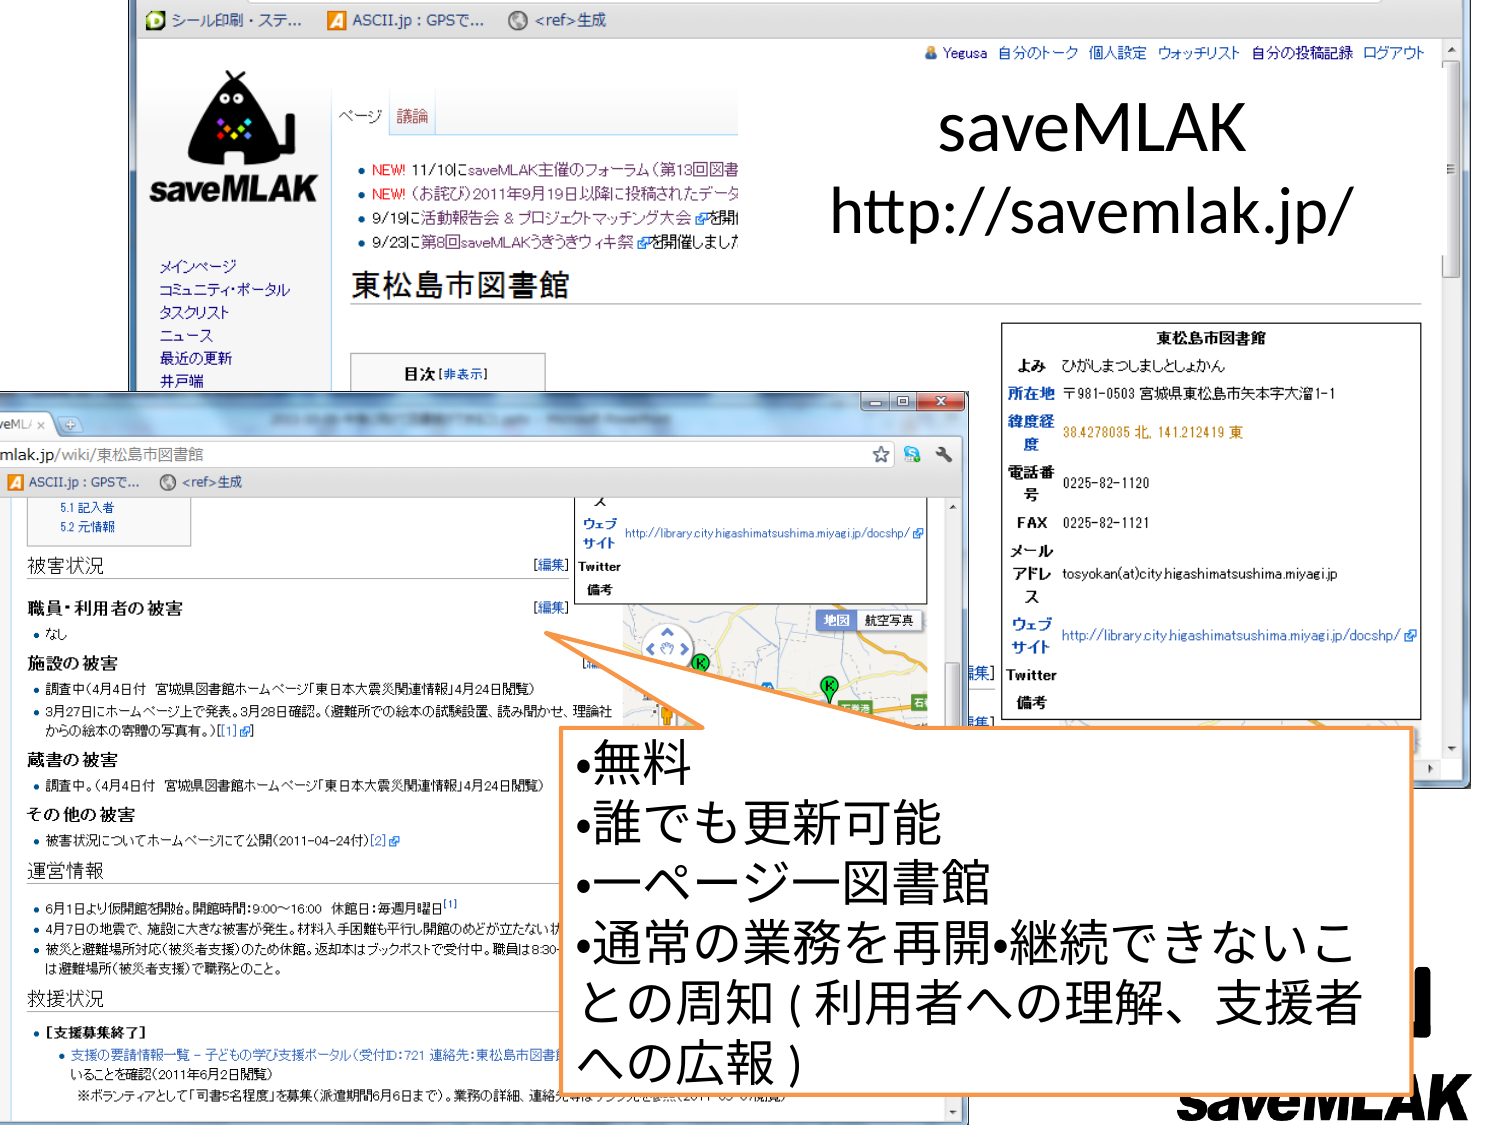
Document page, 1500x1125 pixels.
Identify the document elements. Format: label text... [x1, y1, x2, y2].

text_box ・無料 ・誰でも更新可能 ・一ページ一図書館 ・通常の業務を再開・継続できないことの周知(利用者への理解、支援者への広報) [974, 797, 1414, 1097]
picture [0, 0, 1471, 1125]
picture [1177, 891, 1472, 1121]
